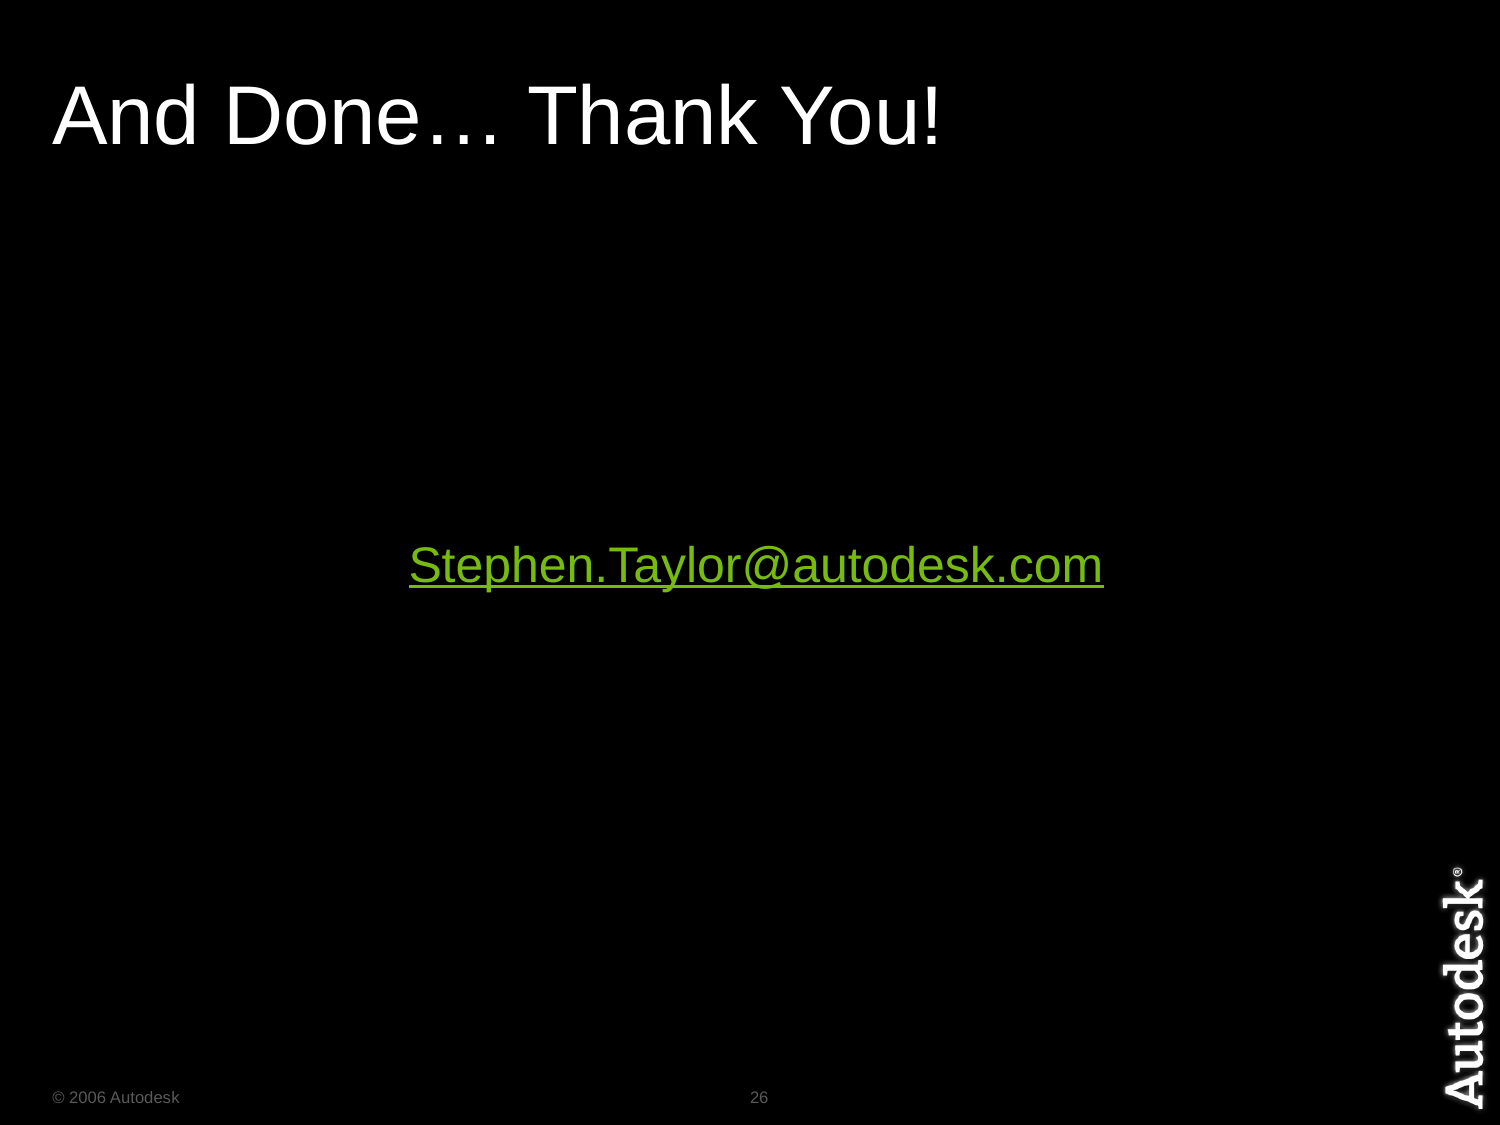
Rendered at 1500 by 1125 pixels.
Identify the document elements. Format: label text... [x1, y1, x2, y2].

picture [1402, 0, 1500, 1125]
title And Done… Thank You! [52, 22, 1401, 211]
list Stephen.Taylor@autodesk.com [52, 231, 1401, 1073]
